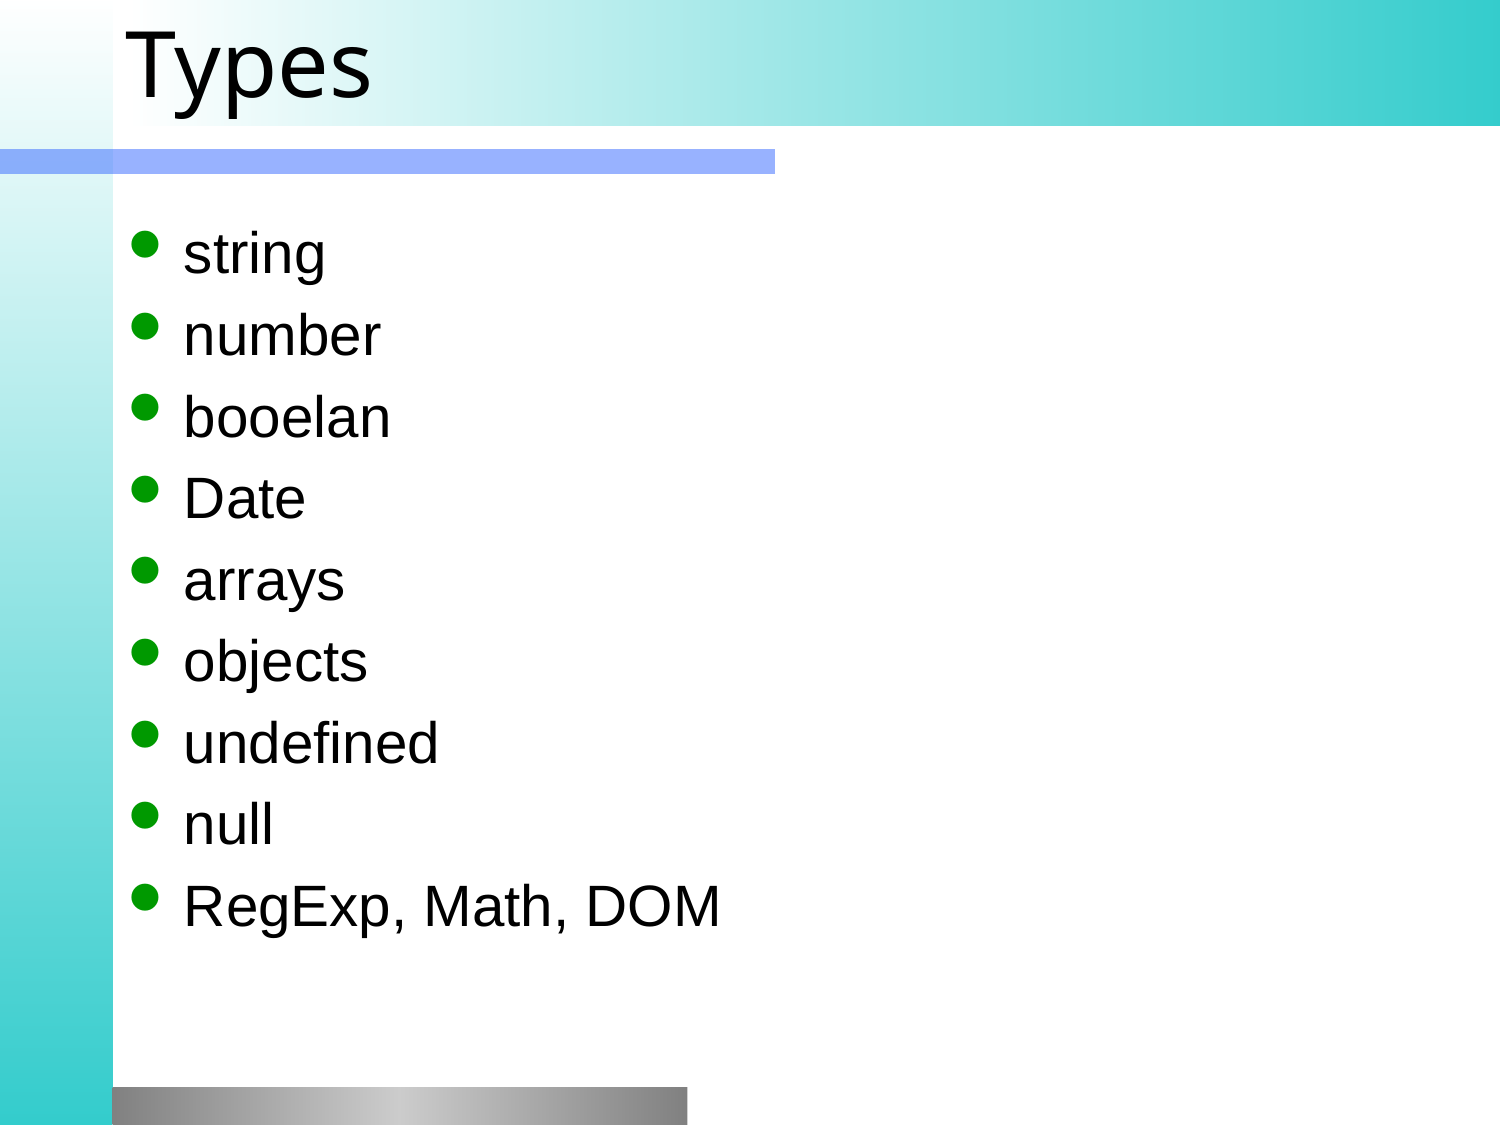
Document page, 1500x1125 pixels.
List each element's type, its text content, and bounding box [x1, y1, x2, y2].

list string number booelan Date arrays objects undefined null RegExp, Math, DOM [112, 207, 1388, 1073]
title Types [110, 0, 1424, 126]
